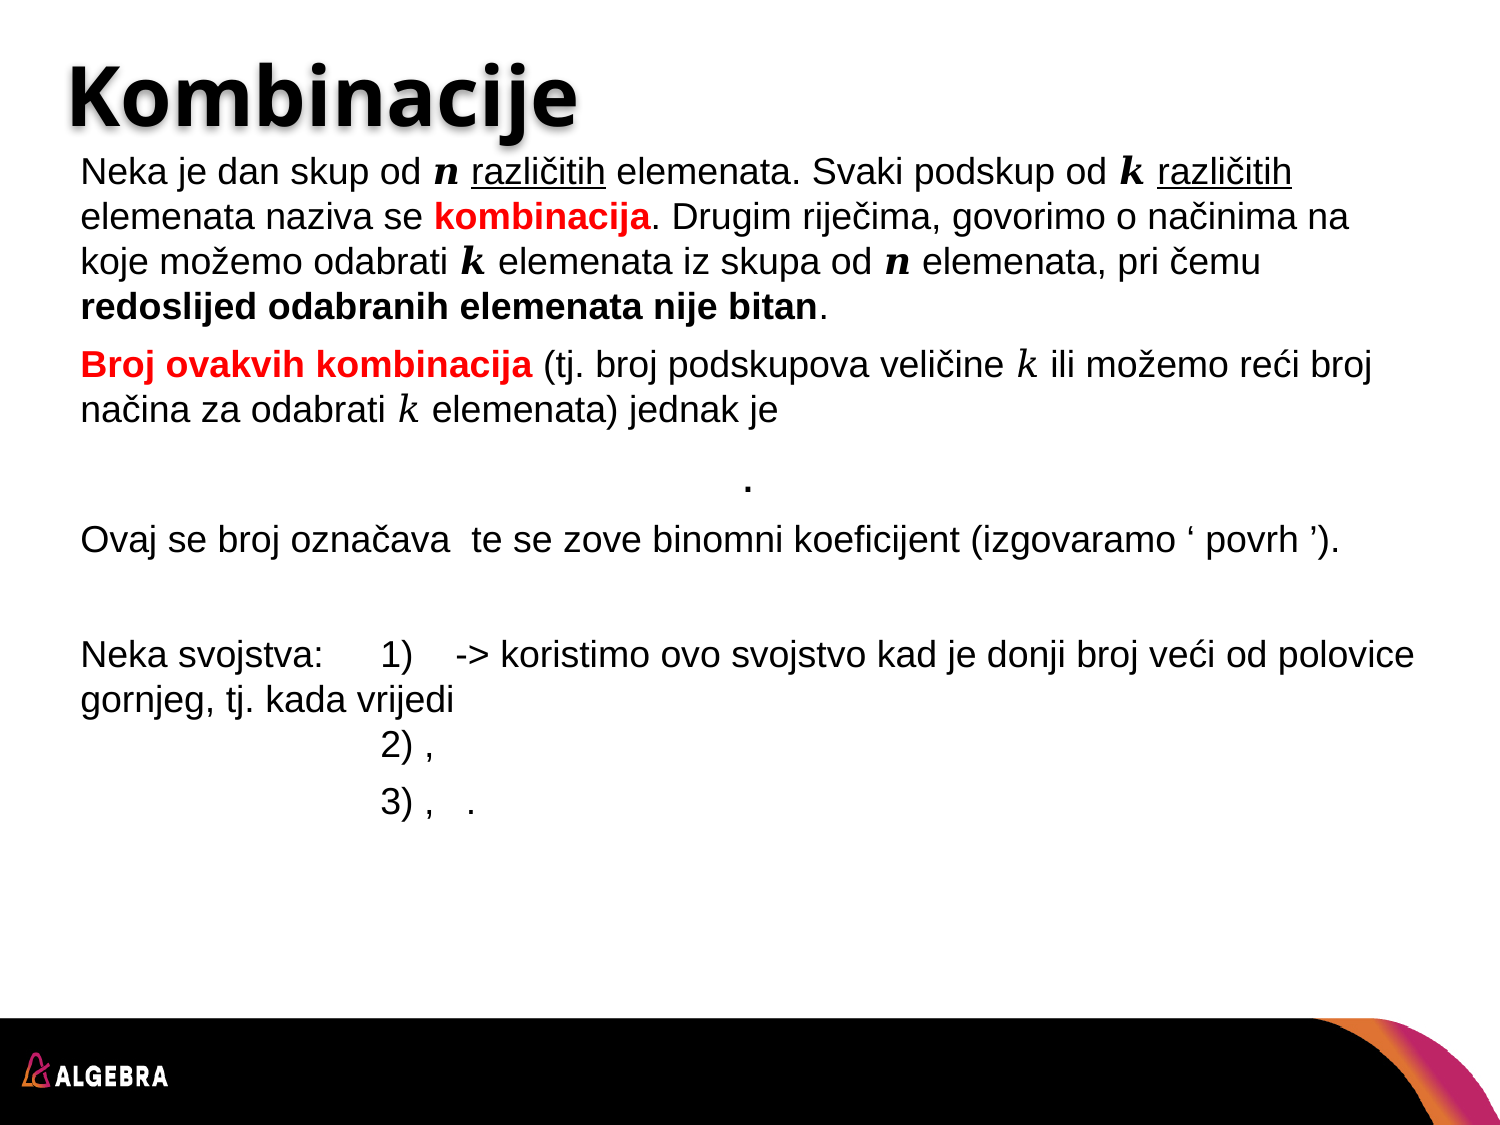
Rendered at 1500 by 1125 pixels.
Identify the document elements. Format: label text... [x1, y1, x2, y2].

picture [0, 0, 1500, 1125]
title Kombinacije [65, 31, 1432, 152]
